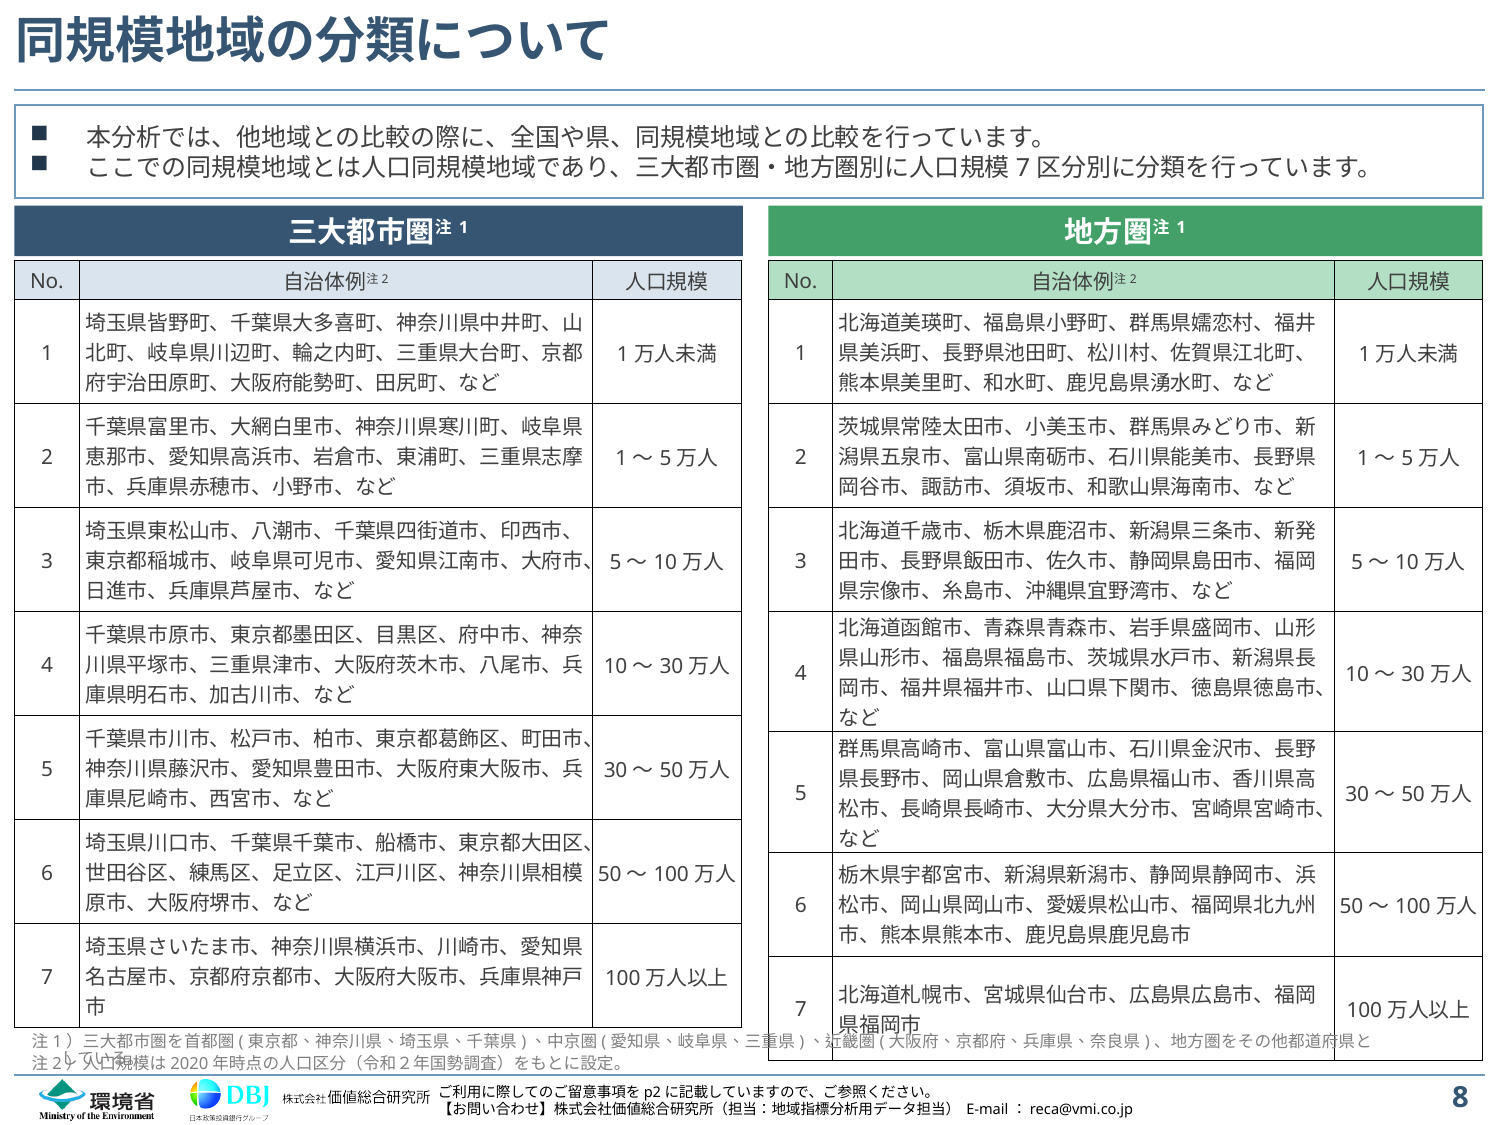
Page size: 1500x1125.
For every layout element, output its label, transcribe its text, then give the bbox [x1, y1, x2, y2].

table_cell 30～50万人 [593, 716, 741, 819]
table_header No. [769, 261, 832, 299]
table_cell 7 [15, 924, 79, 1027]
title 同規模地域の分類について [0, 0, 1500, 87]
table_cell 5～10万人 [1335, 508, 1482, 611]
table_cell 10～30万人 [1335, 612, 1482, 731]
table_header 人口規模 [1335, 261, 1482, 299]
table_cell 3 [15, 508, 79, 611]
table_cell 5 [769, 732, 832, 852]
table_cell 1～5万人 [593, 404, 741, 507]
table_cell 10～30万人 [593, 612, 741, 715]
table_cell 1～5万人 [1335, 404, 1482, 507]
table_cell 栃木県宇都宮市、新潟県新潟市、静岡県静岡市、浜松市、岡山県岡山市、愛媛県松山市、福岡県北九州市、熊本県熊本市、鹿児島県鹿児島市 [833, 853, 1334, 956]
table_cell 2 [769, 404, 832, 507]
table_cell 100万人以上 [593, 924, 741, 1027]
table_cell 5～10万人 [593, 508, 741, 611]
text_box 地方圏注1 [768, 205, 1483, 257]
table_header 人口規模 [593, 261, 741, 299]
picture [186, 1079, 434, 1125]
table_cell 1 [769, 300, 832, 403]
table_cell 3 [769, 508, 832, 611]
table_cell 千葉県富里市、大網白里市、神奈川県寒川町、岐阜県恵那市、愛知県高浜市、岩倉市、東浦町、三重県志摩市、兵庫県赤穂市、小野市、など [80, 404, 592, 507]
table_cell 7 [769, 957, 832, 1028]
picture [36, 1079, 157, 1124]
table_cell 4 [15, 612, 79, 715]
text_box 注1）三大都市圏を首都圏(東京都、神奈川県、埼玉県、千葉県)、中京圏(愛知県、岐阜県、三重県)、近畿圏(大阪府、京都府、兵庫県、奈良県)、地方圏をその他都道府県としている。 [25, 1028, 1378, 1074]
table_cell 茨城県常陸太田市、小美玉市、群馬県みどり市、新潟県五泉市、富山県南砺市、石川県能美市、長野県岡谷市、諏訪市、須坂市、和歌山県海南市、など [833, 404, 1334, 507]
table_cell 北海道札幌市、宮城県仙台市、広島県広島市、福岡県福岡市 [833, 957, 1334, 1028]
table_cell 30～50万人 [1335, 732, 1482, 852]
table_cell 北海道千歳市、栃木県鹿沼市、新潟県三条市、新発田市、長野県飯田市、佐久市、静岡県島田市、福岡県宗像市、糸島市、沖縄県宜野湾市、など [833, 508, 1334, 611]
text_box 三大都市圏注1 [14, 205, 743, 257]
table_cell 千葉県市川市、松戸市、柏市、東京都葛飾区、町田市、神奈川県藤沢市、愛知県豊田市、大阪府東大阪市、兵庫県尼崎市、西宮市、など [80, 716, 592, 819]
table_cell 群馬県高崎市、富山県富山市、石川県金沢市、長野県長野市、岡山県倉敷市、広島県福山市、香川県高松市、長崎県長崎市、大分県大分市、宮崎県宮崎市、など [833, 732, 1334, 852]
table_cell 千葉県市原市、東京都墨田区、目黒区、府中市、神奈川県平塚市、三重県津市、大阪府茨木市、八尾市、兵庫県明石市、加古川市、など [80, 612, 592, 715]
table_cell 50～100万人 [593, 820, 741, 923]
table_header No. [15, 261, 79, 299]
table_cell 5 [15, 716, 79, 819]
table_cell 6 [769, 853, 832, 956]
table_cell 埼玉県川口市、千葉県千葉市、船橋市、東京都大田区、世田谷区、練馬区、足立区、江戸川区、神奈川県相模原市、大阪府堺市、など [80, 820, 592, 923]
slide_number 8 [1427, 1070, 1493, 1112]
table_cell 北海道函館市、青森県青森市、岩手県盛岡市、山形県山形市、福島県福島市、茨城県水戸市、新潟県長岡市、福井県福井市、山口県下関市、徳島県徳島市、など [833, 612, 1334, 731]
table_cell 埼玉県さいたま市、神奈川県横浜市、川崎市、愛知県名古屋市、京都府京都市、大阪府大阪市、兵庫県神戸市 [80, 924, 592, 1027]
text_box 注2）人口規模は2020年時点の人口区分（令和２年国勢調査）をもとに設定。 [25, 1074, 930, 1079]
table_cell 埼玉県皆野町、千葉県大多喜町、神奈川県中井町、山北町、岐阜県川辺町、輪之内町、三重県大台町、京都府宇治田原町、大阪府能勢町、田尻町、など [80, 300, 592, 403]
table_cell 6 [15, 820, 79, 923]
text_box 本分析では、他地域との比較の際に、全国や県、同規模地域との比較を行っています。 ここでの同規模地域とは人口同規模地域であり、三大都市圏・地方圏別に人口規模7区分別に分類を行っています。 [15, 105, 1484, 198]
table_header 自治体例注2 [833, 261, 1334, 299]
table_cell 1万人未満 [593, 300, 741, 403]
table_header 自治体例注2 [80, 261, 592, 299]
table_cell 100万人以上 [1335, 957, 1482, 1060]
table_cell 4 [769, 612, 832, 731]
table_cell 1 [15, 300, 79, 403]
table_cell 埼玉県東松山市、八潮市、千葉県四街道市、印西市、東京都稲城市、岐阜県可児市、愛知県江南市、大府市、日進市、兵庫県芦屋市、など [80, 508, 592, 611]
table_cell 2 [15, 404, 79, 507]
table_cell 北海道美瑛町、福島県小野町、群馬県嬬恋村、福井県美浜町、長野県池田町、松川村、佐賀県江北町、熊本県美里町、和水町、鹿児島県湧水町、など [833, 300, 1334, 403]
table_cell 1万人未満 [1335, 300, 1482, 403]
table_cell 50～100万人 [1335, 853, 1482, 956]
